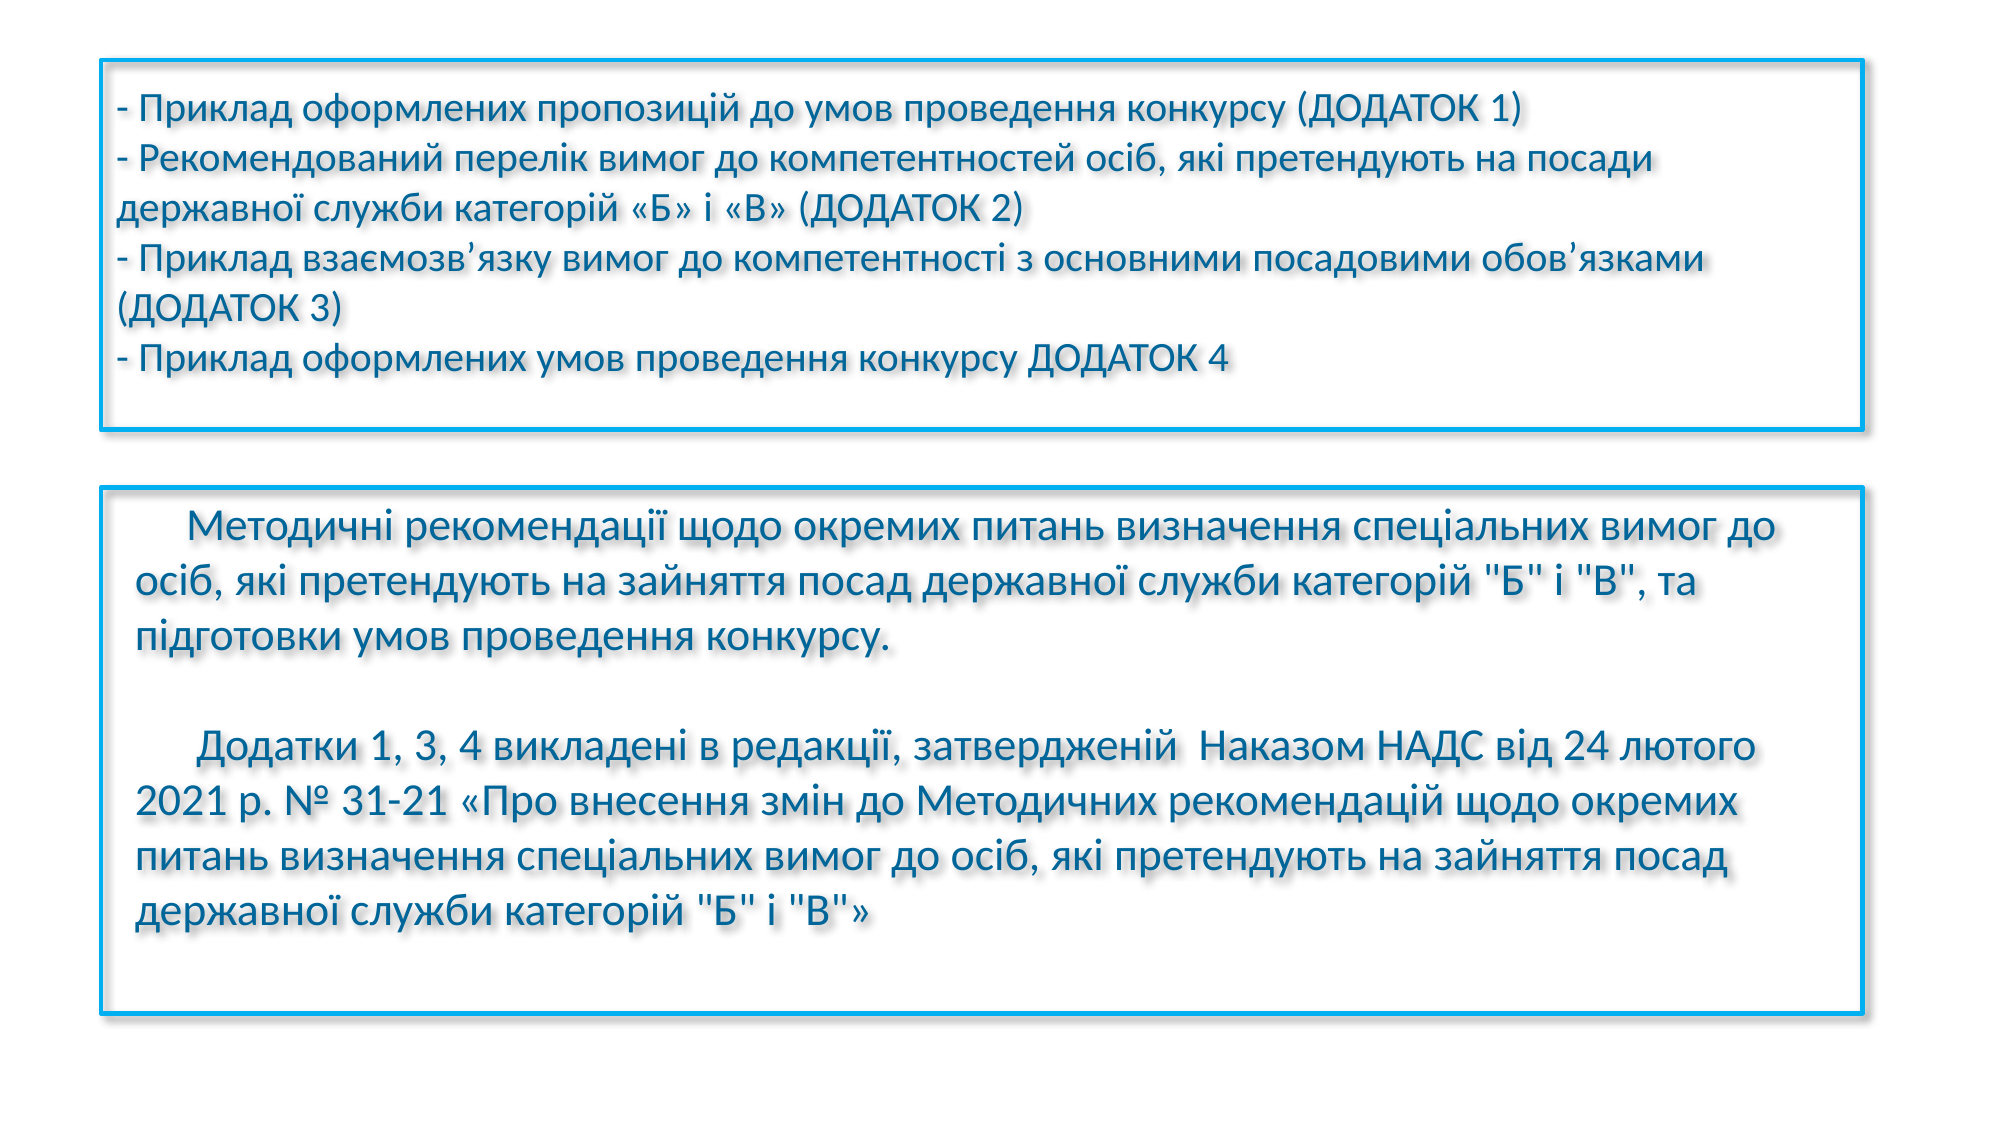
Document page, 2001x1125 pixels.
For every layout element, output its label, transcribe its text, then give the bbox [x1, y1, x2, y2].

list Методичні рекомендації щодо окремих питань визначення спеціальних вимог до осіб, які претендують на зайняття посад державної служби категорій "Б" і "В", та підготовки умов проведення конкурсу. Додатки 1, 3, 4 викладені в редакції, затвердженій Наказом НАДС від 24 лютого 2021 р. № 31-21 «Про внесення змін до Методичних рекомендацій щодо окремих питань визначення спеціальних вимог до осіб, які претендують на зайняття посад державної служби категорій "Б" і "В"» [100, 487, 1863, 1014]
title - Приклад оформлених пропозицій до умов проведення конкурсу (ДОДАТОК 1) - Рекомендований перелік вимог до компетентностей осіб, які претендують на посади державної служби категорій «Б» і «В» (ДОДАТОК 2) - Приклад взаємозв’язку вимог до компетентності з основними посадовими обовʼязками (ДОДАТОК 3) - Приклад оформлених умов проведення конкурсу ДОДАТОК 4 [100, 59, 1863, 430]
